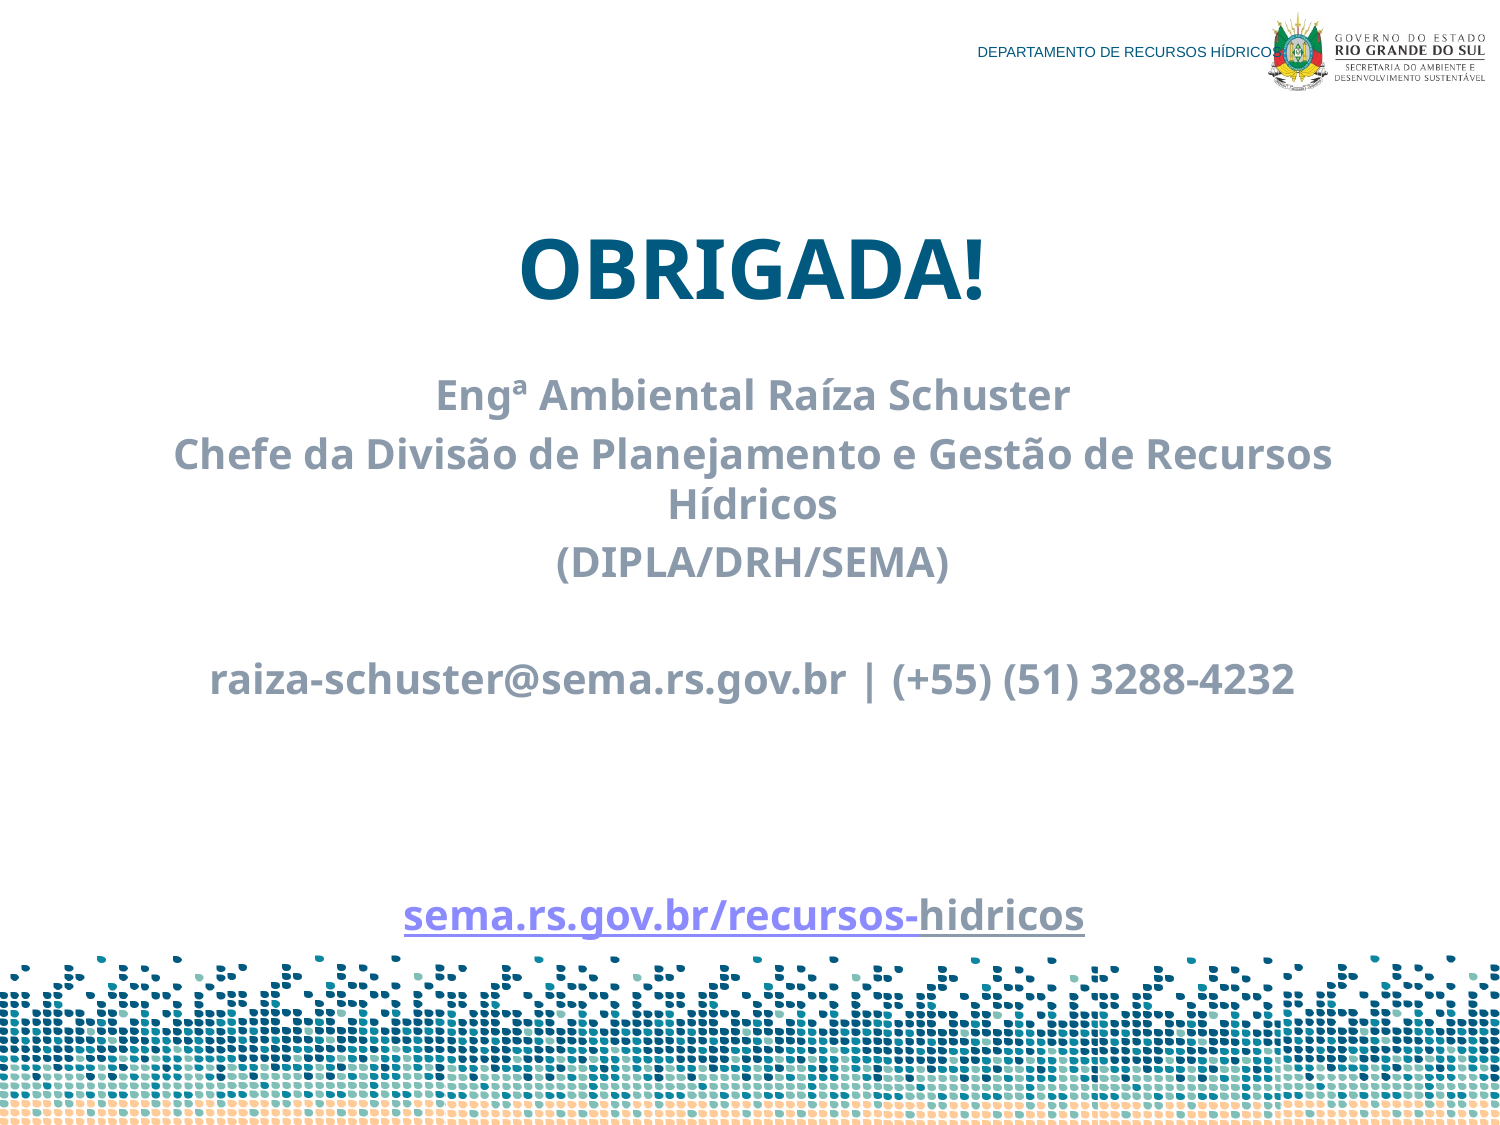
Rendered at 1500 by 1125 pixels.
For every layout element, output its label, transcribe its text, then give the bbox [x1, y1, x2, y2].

picture [1214, 47, 1219, 57]
picture [1268, 12, 1485, 91]
picture [1111, 49, 1118, 55]
subtitle Engª Ambiental Raíza Schuster Chefe da Divisão de Planejamento e Gestão de Recursos Hídricos (DIPLA/DRH/SEMA) raiza-schuster@sema.rs.gov.br | (+55) (51) 3288-4232 [76, 361, 1430, 445]
picture [0, 955, 1500, 1125]
picture [989, 49, 996, 55]
title OBRIGADA! [76, 172, 1427, 361]
